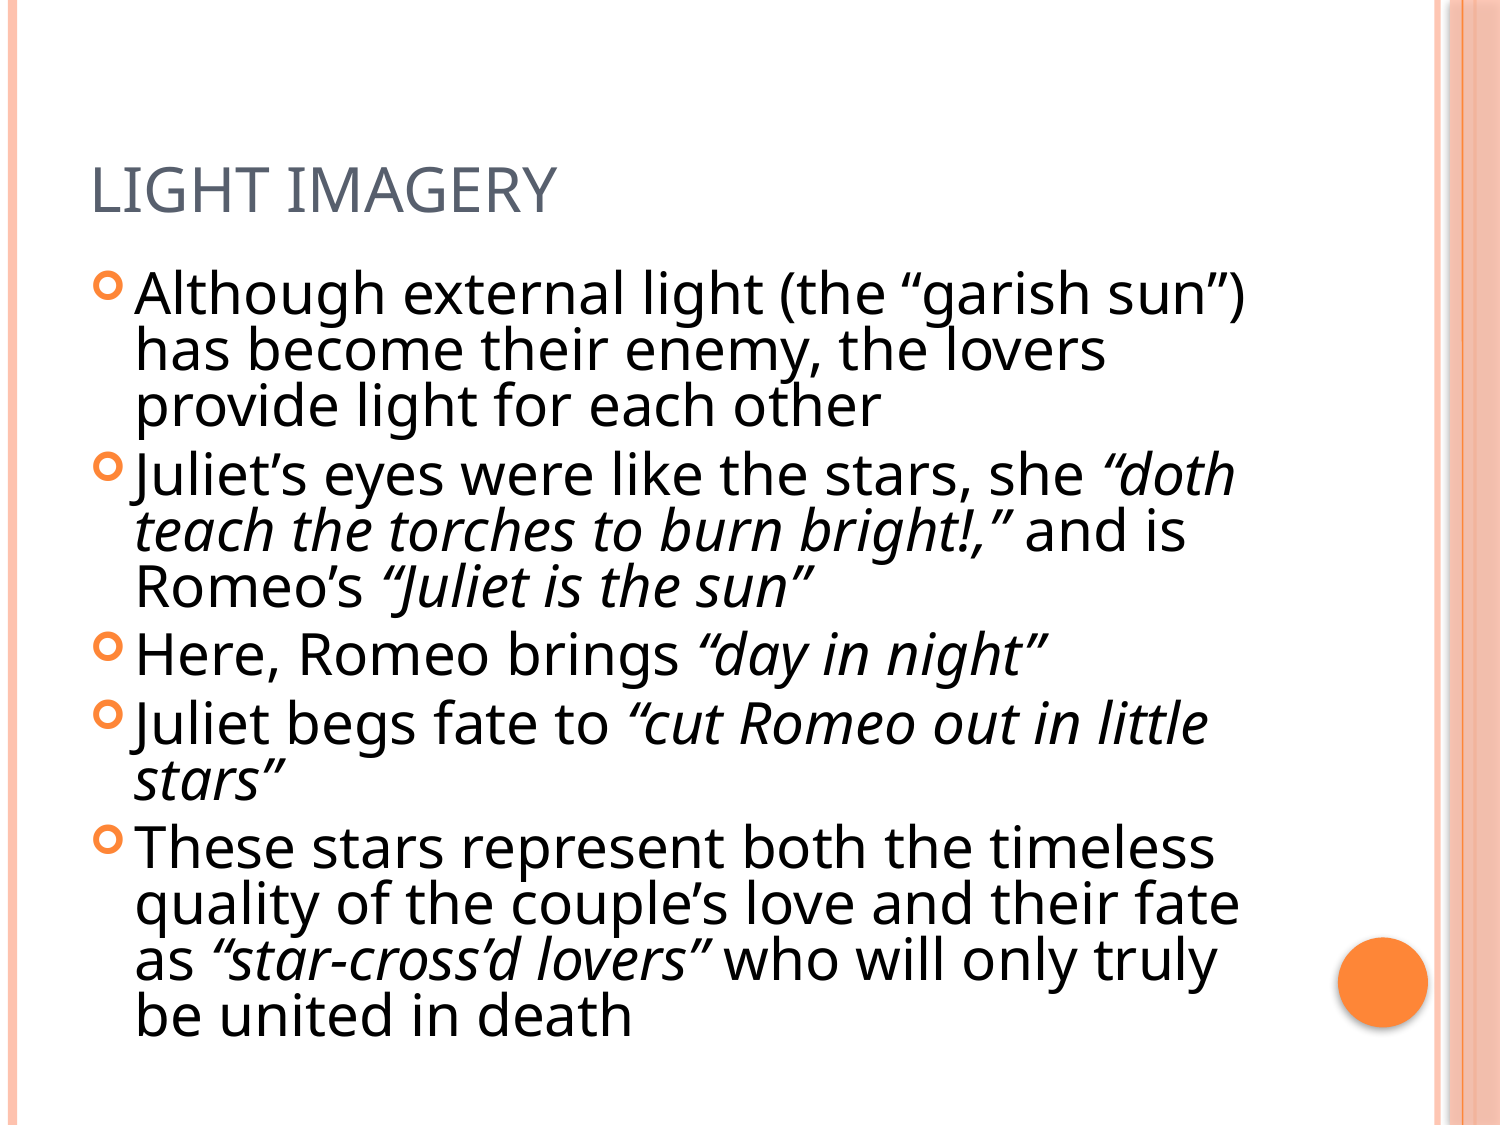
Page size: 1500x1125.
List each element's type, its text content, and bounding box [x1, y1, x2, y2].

list Although external light (the “garish sun”) has become their enemy, the lovers provide light for each other Juliet’s eyes were like the stars, she “doth teach the torches to burn bright!,” and is Romeo’s “Juliet is the sun” Here, Romeo brings “day in night” Juliet begs fate to “cut Romeo out in little stars” These stars represent both the timeless quality of the couple’s love and their fate as “star-cross’d lovers” who will only truly be united in death [75, 262, 1300, 1062]
title Light Imagery [75, 45, 1300, 233]
